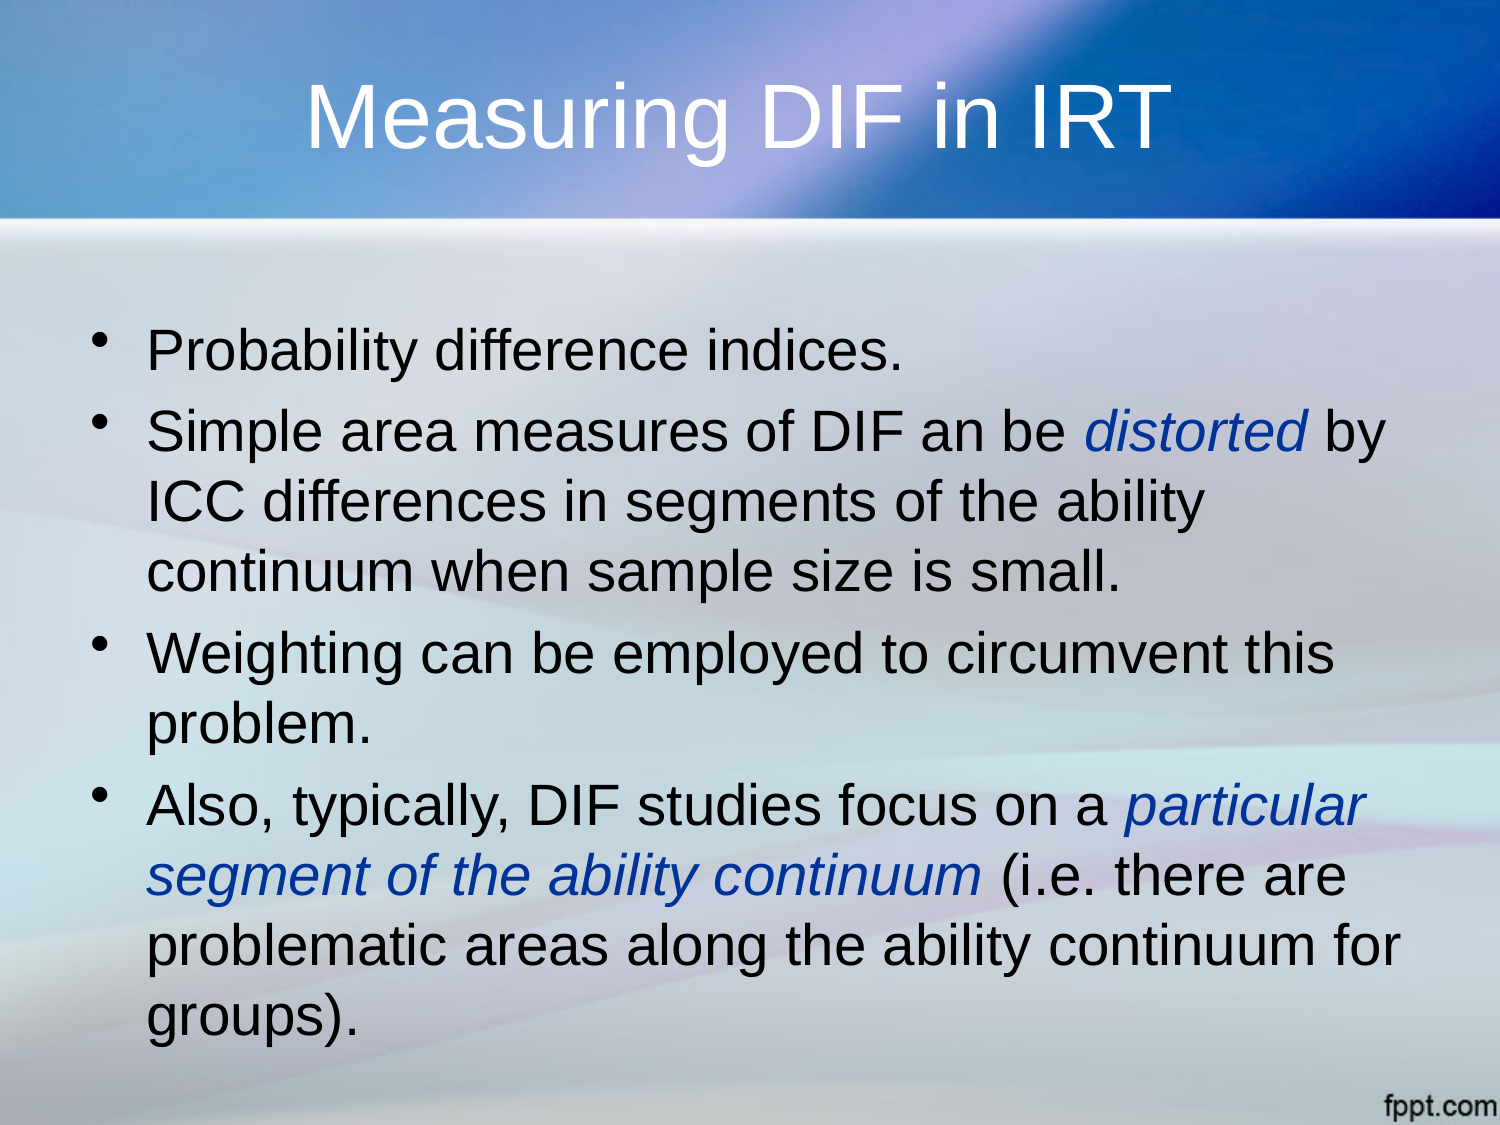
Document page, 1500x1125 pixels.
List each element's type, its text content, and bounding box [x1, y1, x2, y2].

list Probability difference indices. Simple area measures of DIF an be distorted by ICC differences in segments of the ability continuum when sample size is small. Weighting can be employed to circumvent this problem. Also, typically, DIF studies focus on a particular segment of the ability continuum (i.e. there are problematic areas along the ability continuum for groups). [75, 304, 1425, 1047]
title Measuring DIF in IRT [64, 31, 1415, 192]
picture [0, 0, 1500, 1125]
